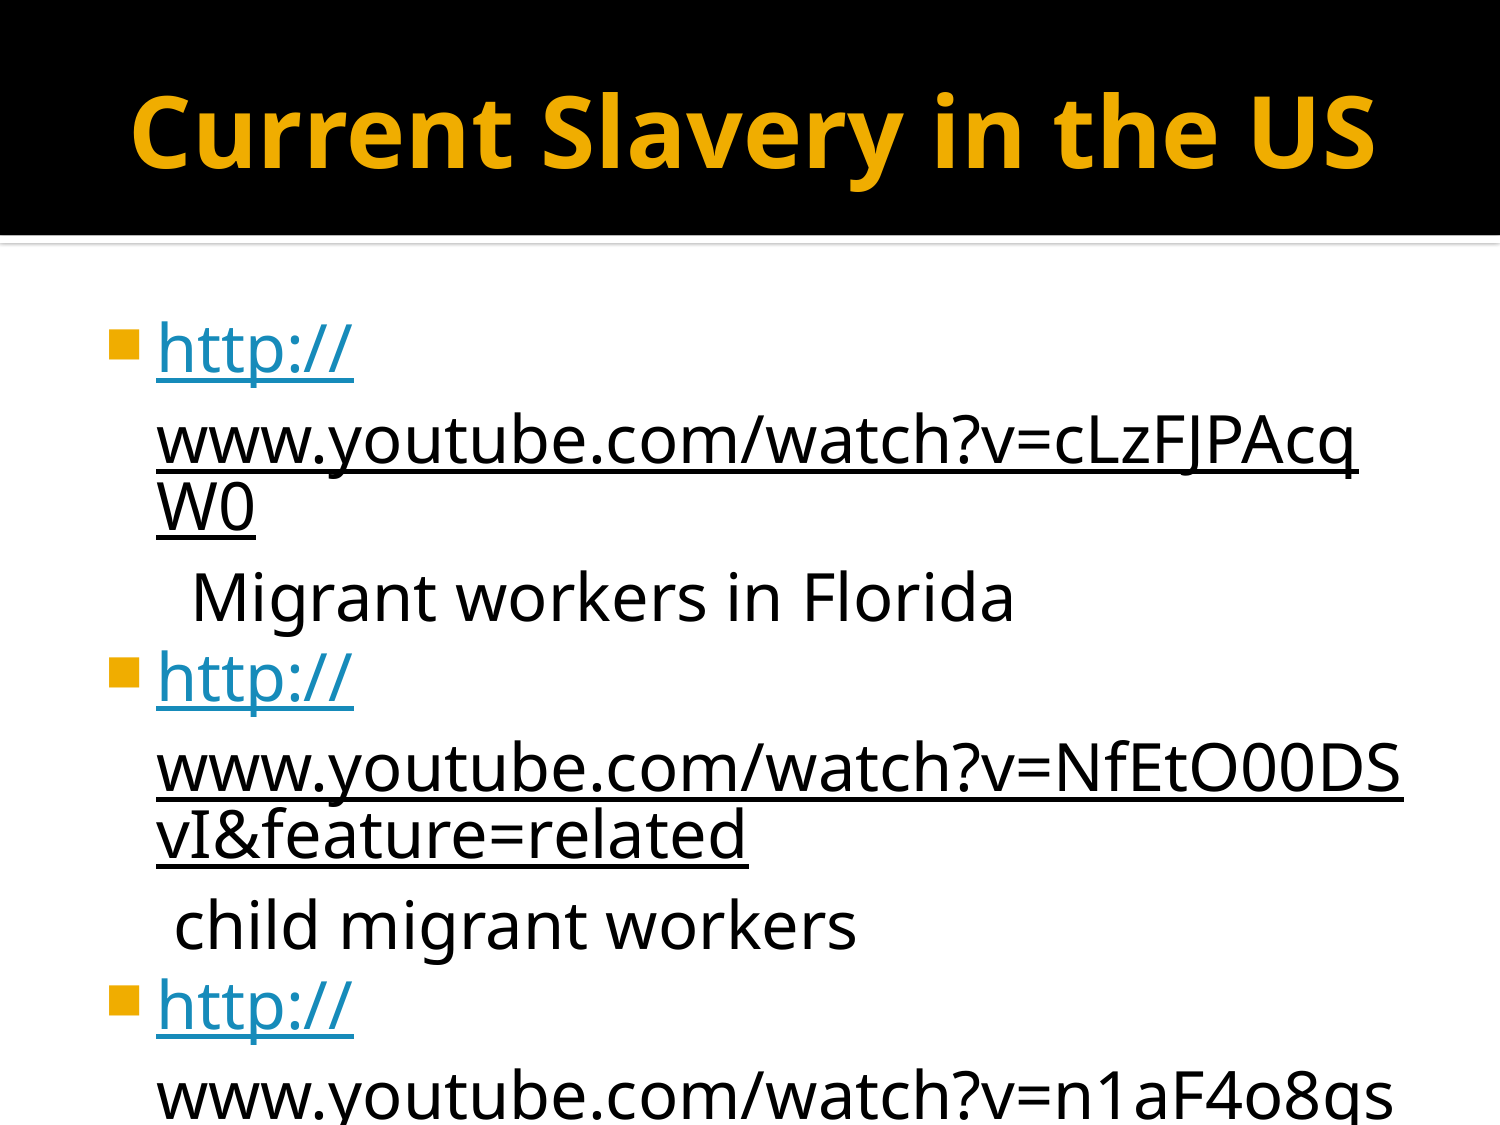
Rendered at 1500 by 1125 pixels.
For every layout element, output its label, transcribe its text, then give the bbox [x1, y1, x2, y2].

list http://www.youtube.com/watch?v=cLzFJPAcqW0 Migrant workers in Florida http://www.youtube.com/watch?v=NfEtO00DSvI&feature=related child migrant workers http://www.youtube.com/watch?v=n1aF4o8qsLo modern day slavery [75, 291, 1425, 1050]
title Current Slavery in the US [75, 25, 1425, 231]
